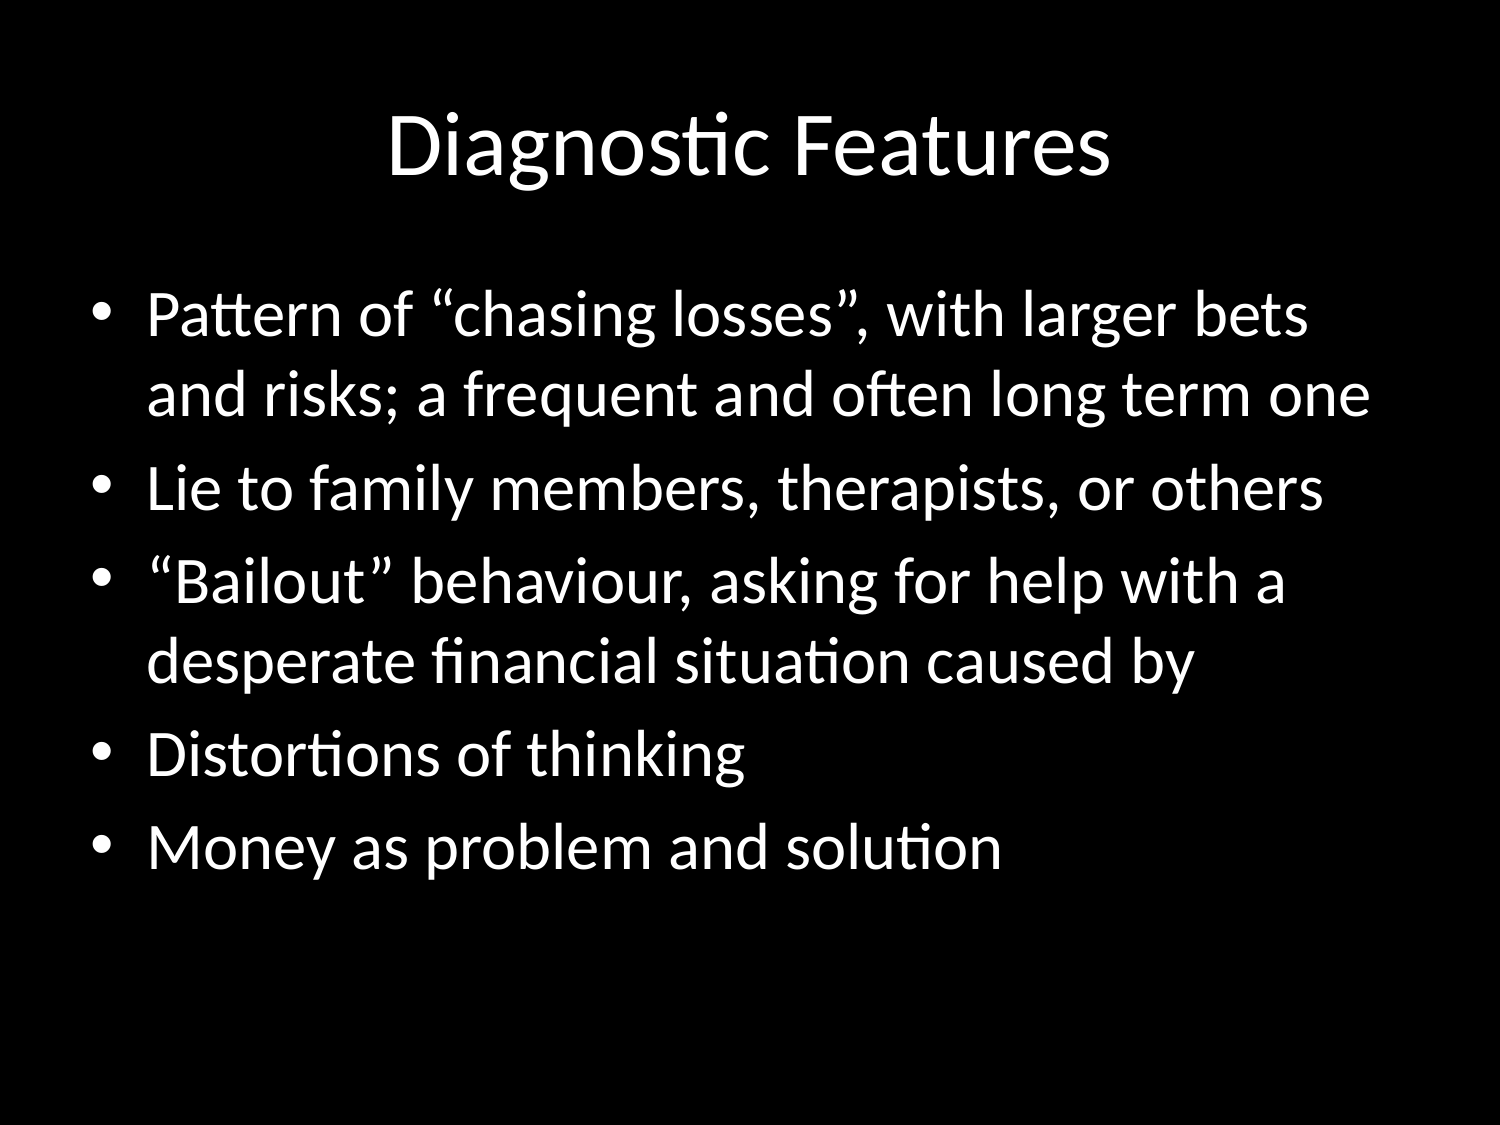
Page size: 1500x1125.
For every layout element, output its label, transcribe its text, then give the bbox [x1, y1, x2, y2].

list Pattern of “chasing losses”, with larger bets and risks; a frequent and often long term one Lie to family members, therapists, or others “Bailout” behaviour, asking for help with a desperate financial situation caused by Distortions of thinking Money as problem and solution [75, 262, 1425, 1005]
title Diagnostic Features [75, 45, 1425, 233]
